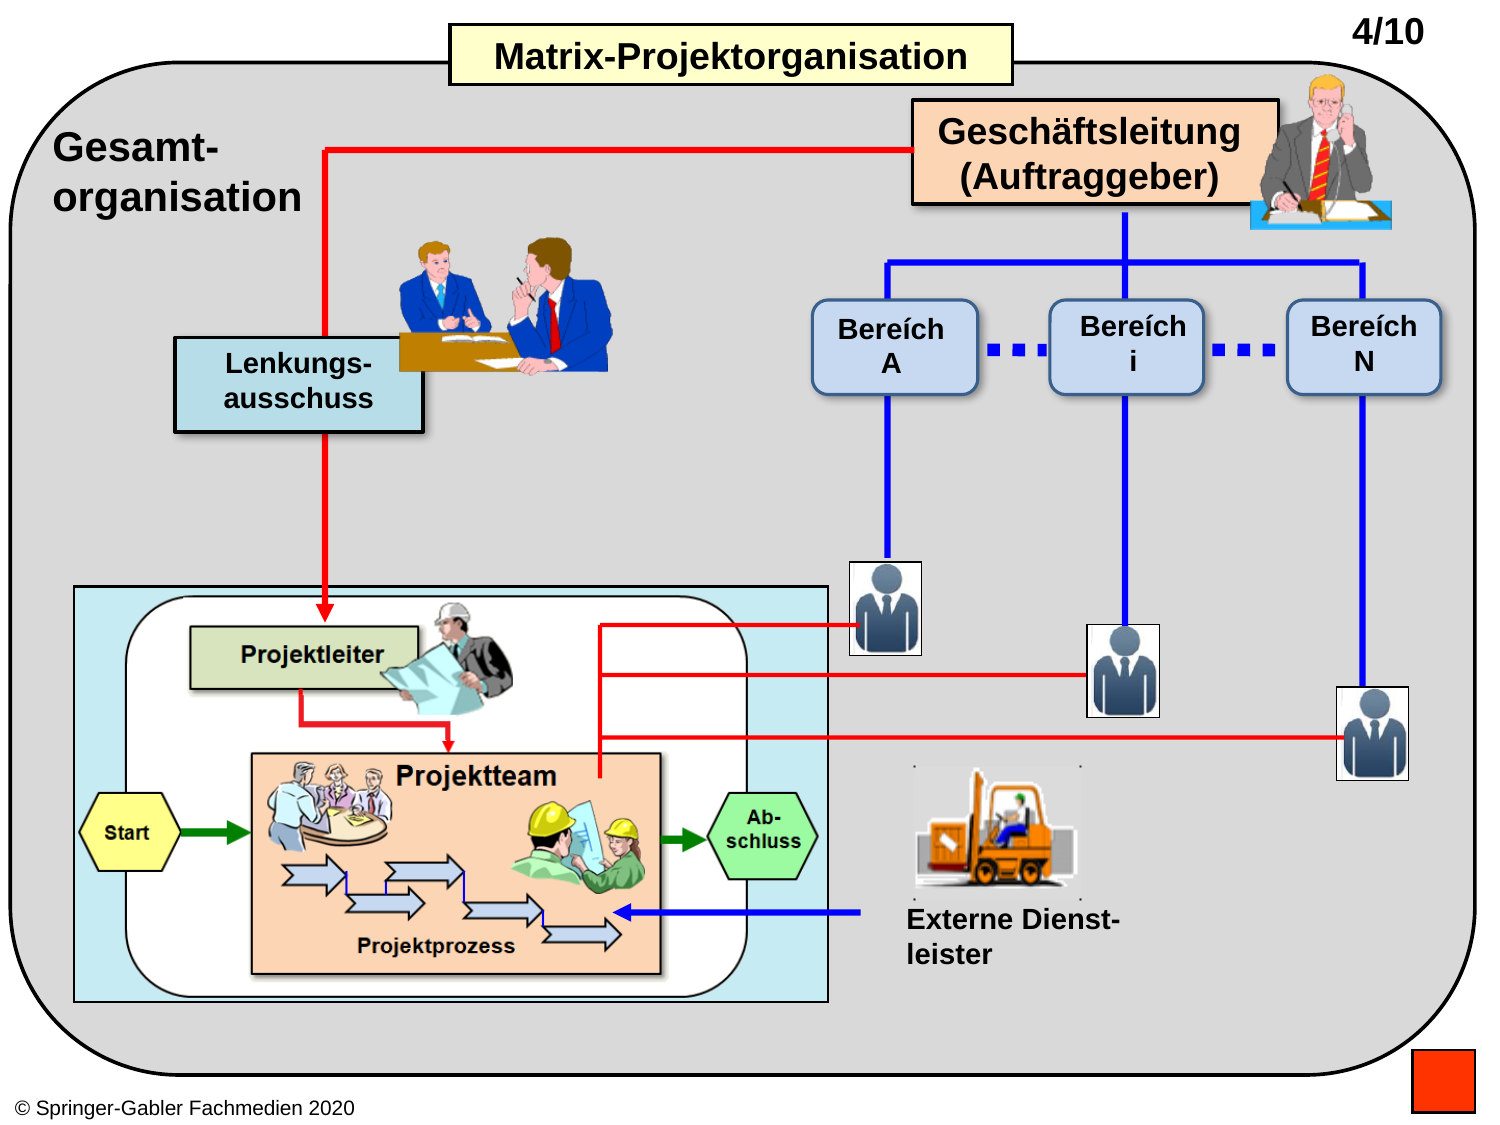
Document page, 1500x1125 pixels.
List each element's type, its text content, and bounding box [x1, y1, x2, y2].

picture [1087, 624, 1159, 718]
text_box [1412, 1049, 1475, 1113]
text_box [810, 297, 980, 397]
text_box Bereích A [814, 302, 968, 388]
text_box Gesamt-organisation [37, 112, 321, 228]
text_box [1285, 307, 1443, 397]
picture [74, 587, 828, 1001]
text_box [173, 335, 425, 434]
text_box [8, 60, 1477, 1078]
text_box Geschäftsleitung (Auftraggeber) [912, 99, 1244, 205]
picture [1249, 74, 1392, 231]
text_box [1047, 297, 1205, 397]
text_box Matrix-Projektorganisation [450, 24, 1013, 85]
text_box Bereích i [1062, 299, 1205, 385]
picture [849, 562, 921, 655]
picture [1337, 687, 1409, 780]
text_box Externe Dienst-leister [891, 893, 1181, 978]
picture [899, 762, 1086, 905]
text_box Lenkungs-ausschuss [174, 337, 423, 423]
text_box Bereích N [1287, 299, 1441, 385]
picture [399, 237, 613, 376]
